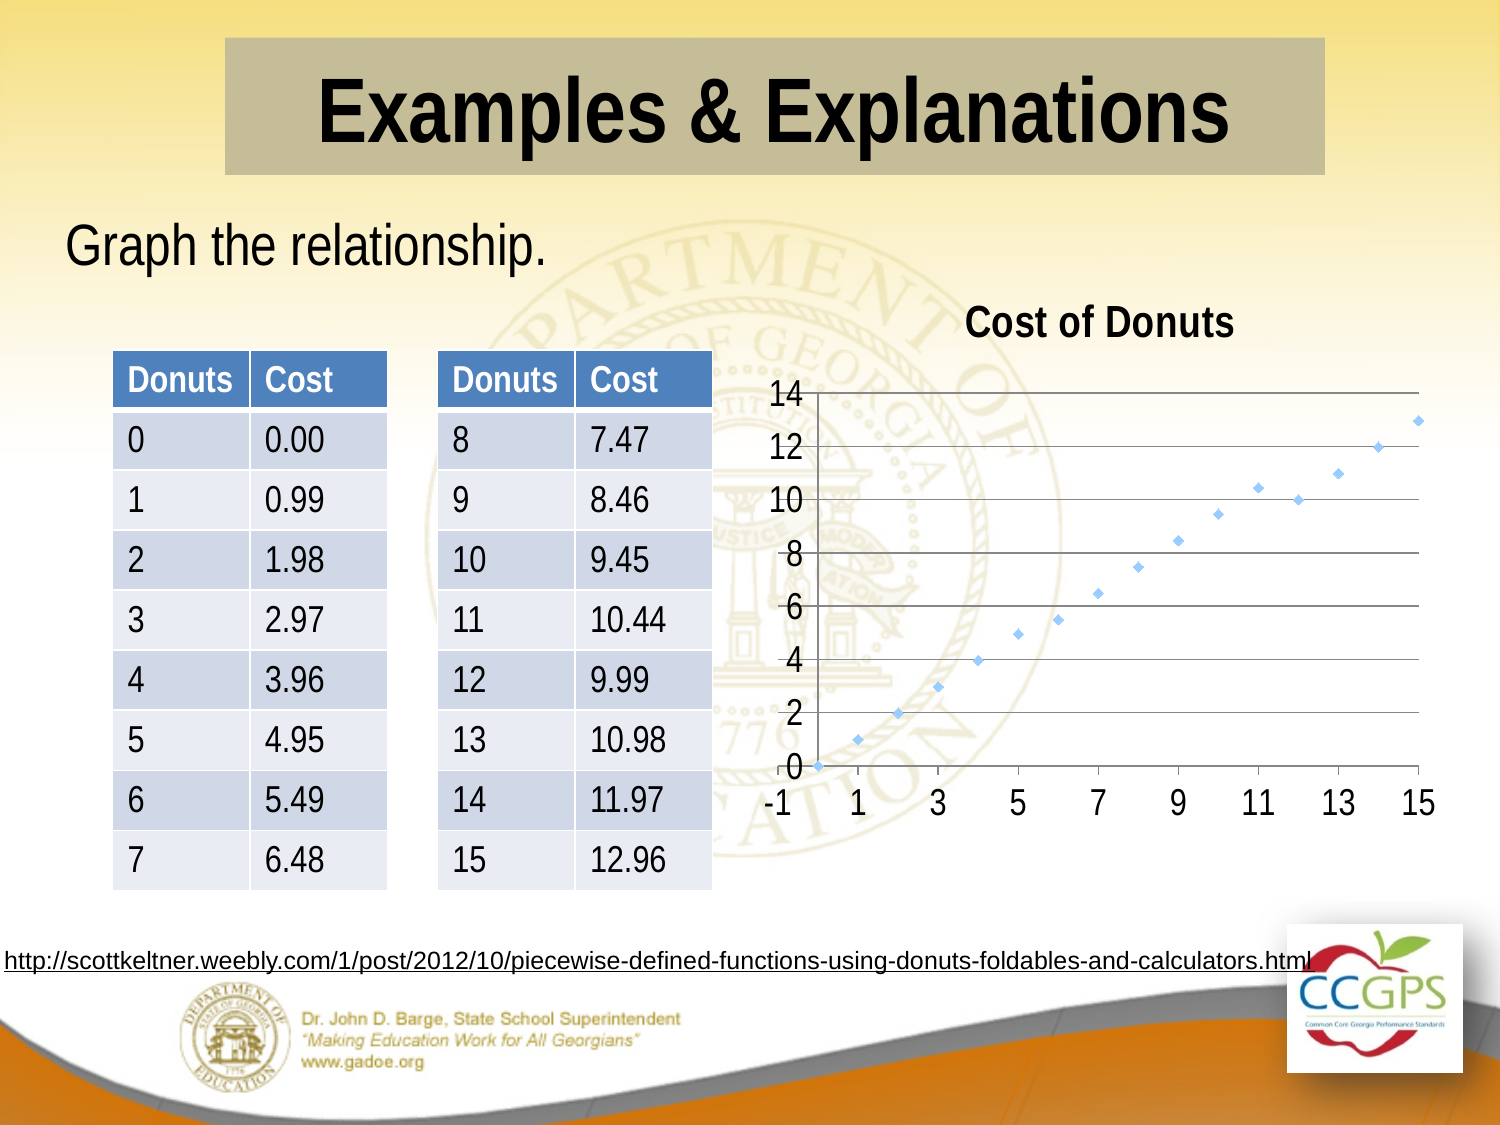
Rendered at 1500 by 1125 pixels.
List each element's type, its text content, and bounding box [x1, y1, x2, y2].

table_cell 14 [438, 771, 574, 830]
table_cell 9.99 [576, 651, 712, 709]
table_cell 4 [113, 651, 249, 709]
table_cell 0.00 [251, 413, 387, 469]
title Examples & Explanations [224, 37, 1326, 176]
table_cell 2.97 [251, 591, 387, 649]
table_cell 3.96 [251, 651, 387, 709]
table_cell 8.46 [576, 471, 712, 529]
table_cell 10.98 [576, 711, 712, 770]
table_header Cost [576, 351, 712, 407]
table_cell 2 [113, 531, 249, 589]
chart [749, 262, 1451, 835]
table_cell 11 [438, 591, 574, 649]
table_cell 1.98 [251, 531, 387, 589]
table_cell 0.99 [251, 471, 387, 529]
table_cell 8 [438, 413, 574, 469]
table_cell 7.47 [576, 413, 712, 469]
table_header Donuts [113, 351, 249, 407]
table_cell 5 [113, 711, 249, 770]
picture [0, 0, 1500, 1125]
table_cell 12 [438, 651, 574, 709]
table_cell 6 [113, 771, 249, 830]
table_cell 6.48 [251, 831, 387, 890]
subtitle Graph the relationship. [49, 199, 859, 926]
table_cell 9.45 [576, 531, 712, 589]
table_cell 9 [438, 471, 574, 529]
table_cell 10.44 [576, 591, 712, 649]
table_cell 1 [113, 471, 249, 529]
table_cell 4.95 [251, 711, 387, 770]
text_box http://scottkeltner.weebly.com/1/post/2012/10/piecewise-defined-functions-using-donuts-foldables-and-calculators.html [0, 937, 1282, 982]
table_header Donuts [438, 351, 574, 407]
table_cell 7 [113, 831, 249, 890]
table_cell 15 [438, 831, 574, 890]
table_cell 0 [113, 413, 249, 469]
table_cell 11.97 [576, 771, 712, 830]
table_cell 12.96 [576, 831, 712, 890]
table_cell 13 [438, 711, 574, 770]
table_header Cost [251, 351, 387, 407]
table_cell 5.49 [251, 771, 387, 830]
table_cell 3 [113, 591, 249, 649]
table_cell 10 [438, 531, 574, 589]
